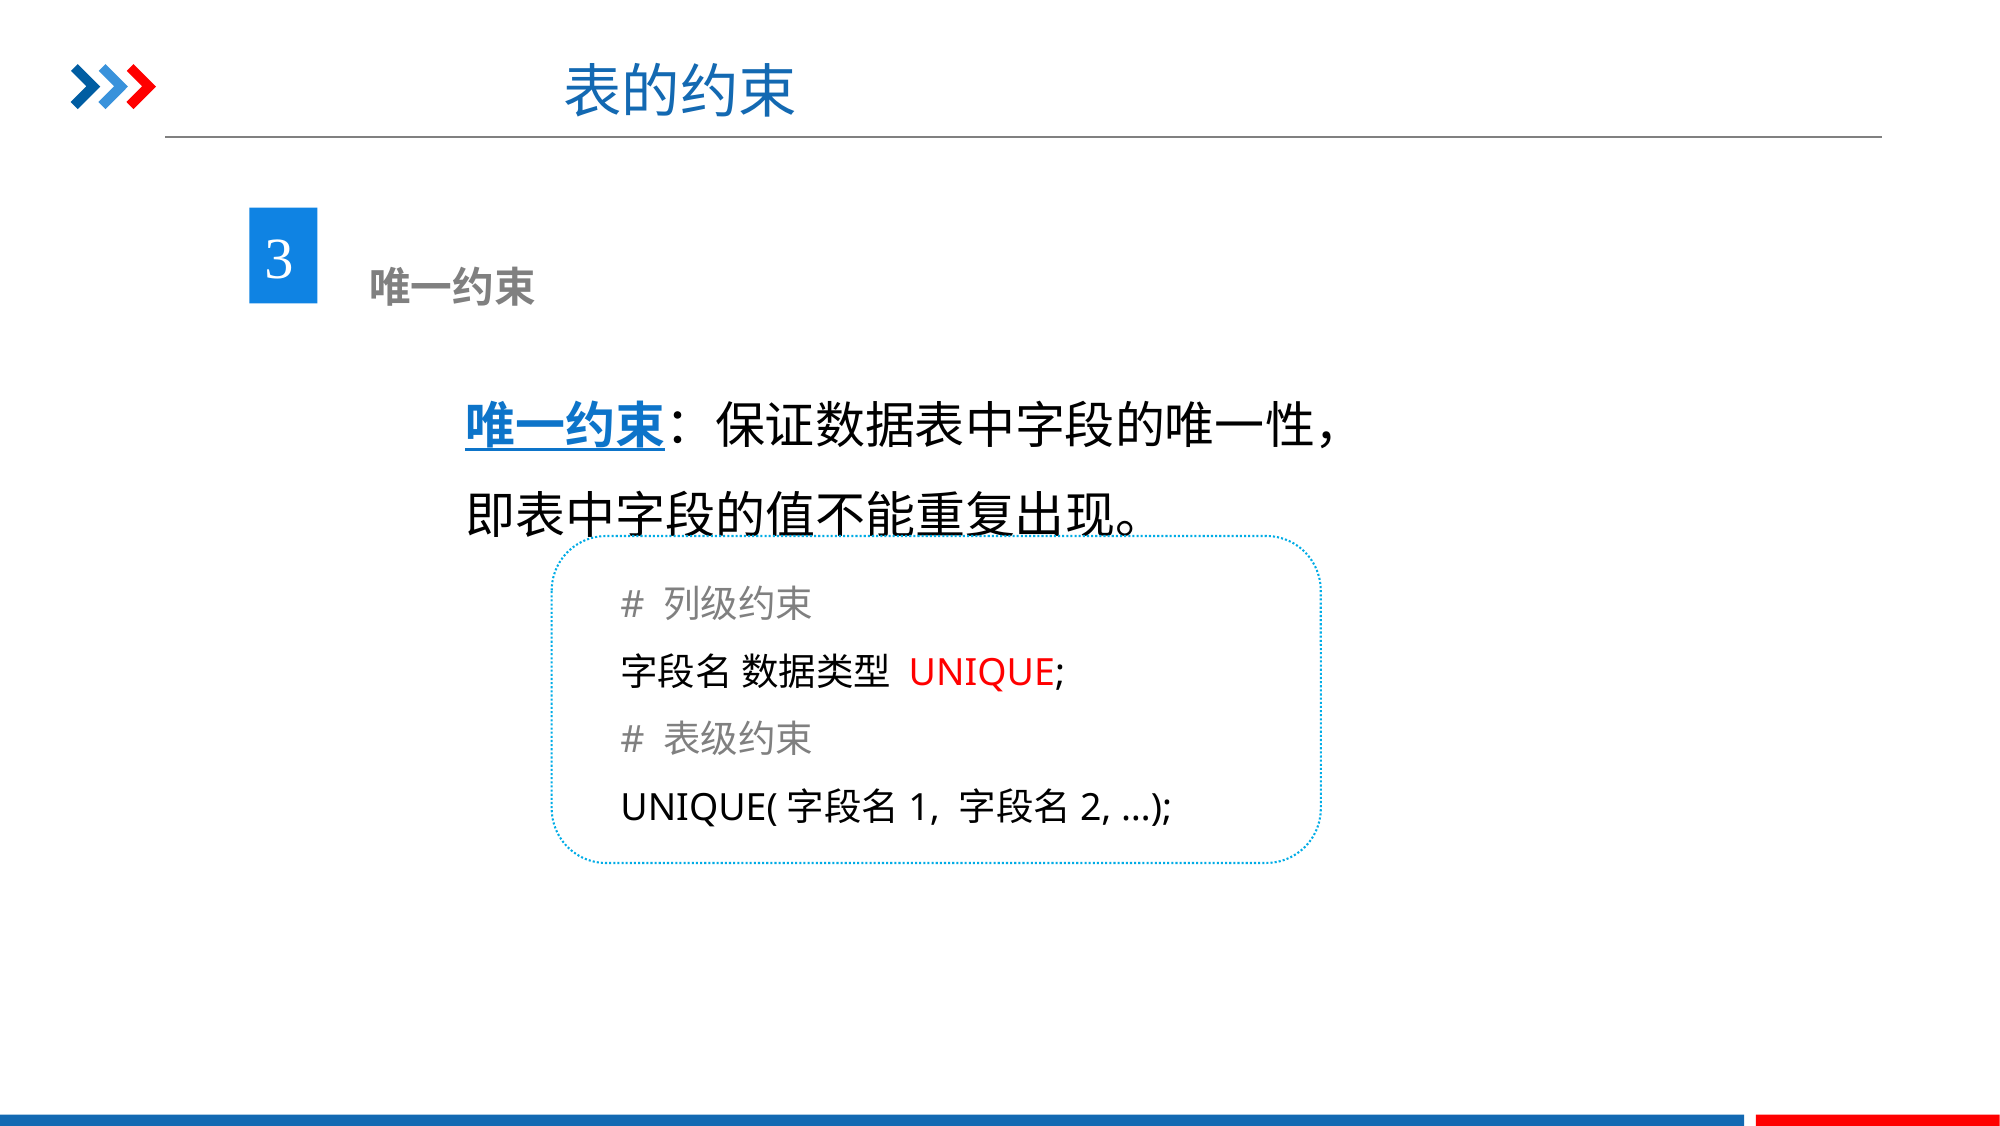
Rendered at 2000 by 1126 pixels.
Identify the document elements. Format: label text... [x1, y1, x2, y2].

text_box [551, 535, 1321, 864]
text_box # 列级约束 字段名 数据类型 UNIQUE; # 表级约束 UNIQUE(字段名1, 字段名2, …); [605, 550, 1249, 836]
title 表的约束 [521, 25, 1296, 153]
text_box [249, 207, 318, 304]
text_box 唯一约束：保证数据表中字段的唯一性， 即表中字段的值不能重复出现。 [450, 356, 1525, 552]
text_box 唯一约束 [319, 245, 1092, 320]
